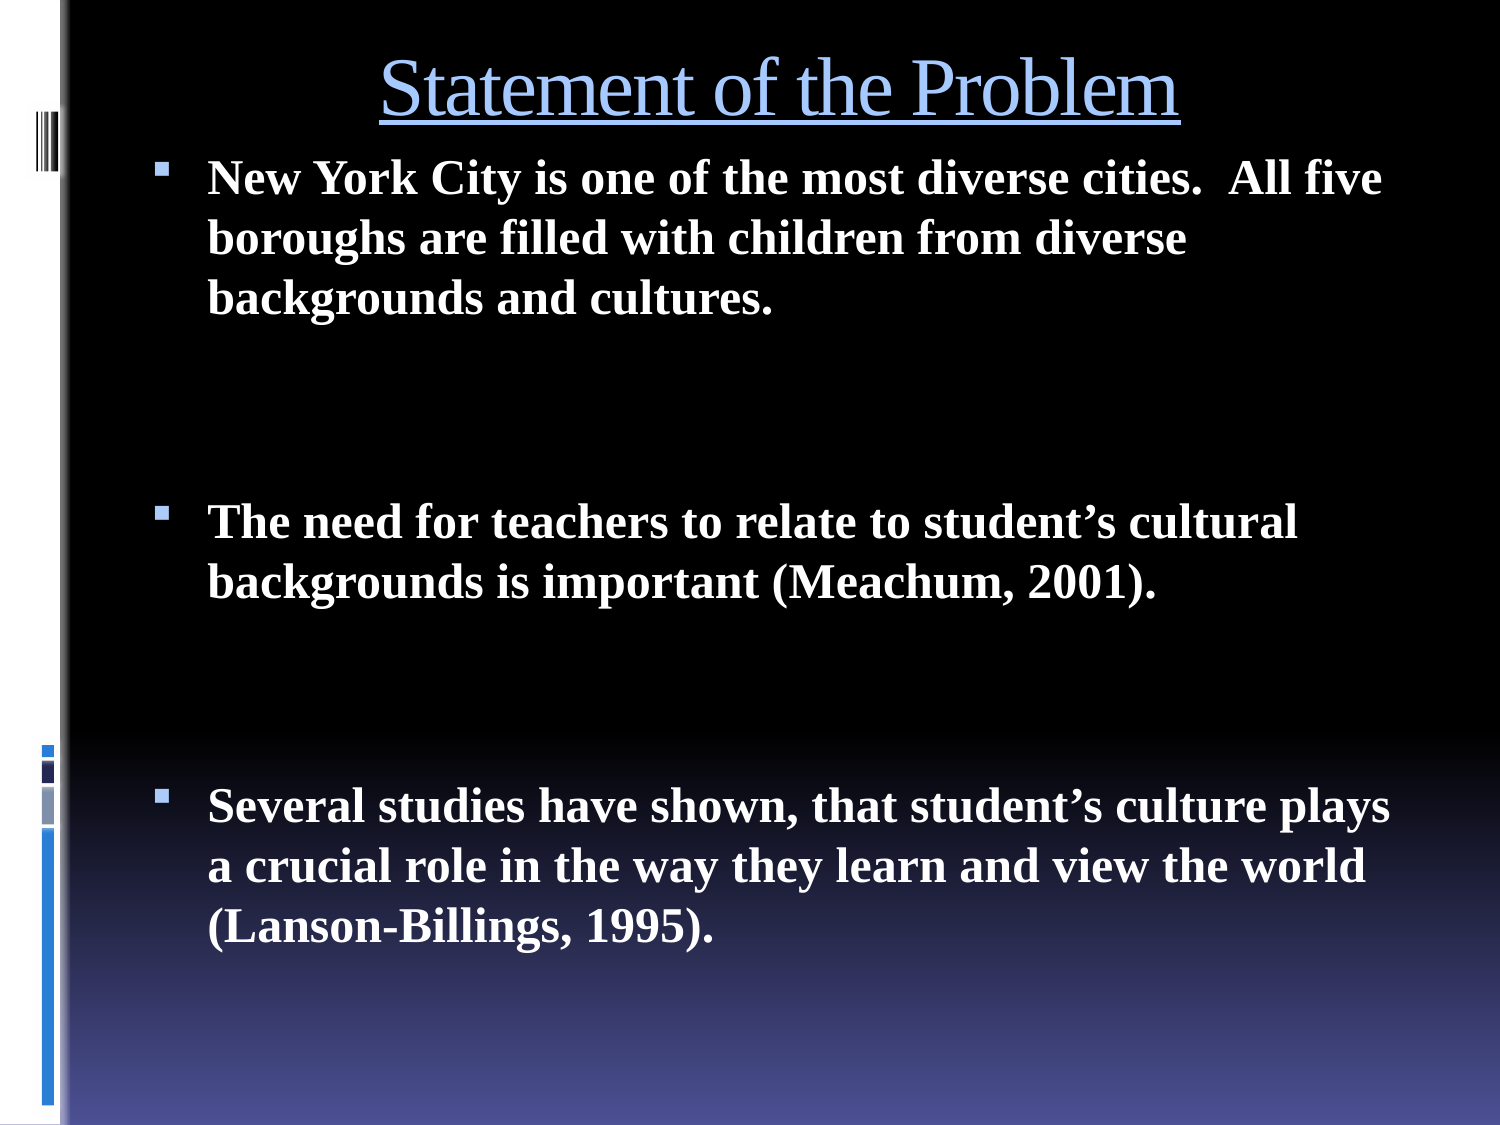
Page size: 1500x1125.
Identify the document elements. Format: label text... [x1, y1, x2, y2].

title Statement of the Problem [137, 24, 1413, 137]
list New York City is one of the most diverse cities. All five boroughs are filled with children from diverse backgrounds and cultures. The need for teachers to relate to student’s cultural backgrounds is important (Meachum, 2001). Several studies have shown, that student’s culture plays a crucial role in the way they learn and view the world (Lanson-Billings, 1995). [125, 137, 1413, 1033]
